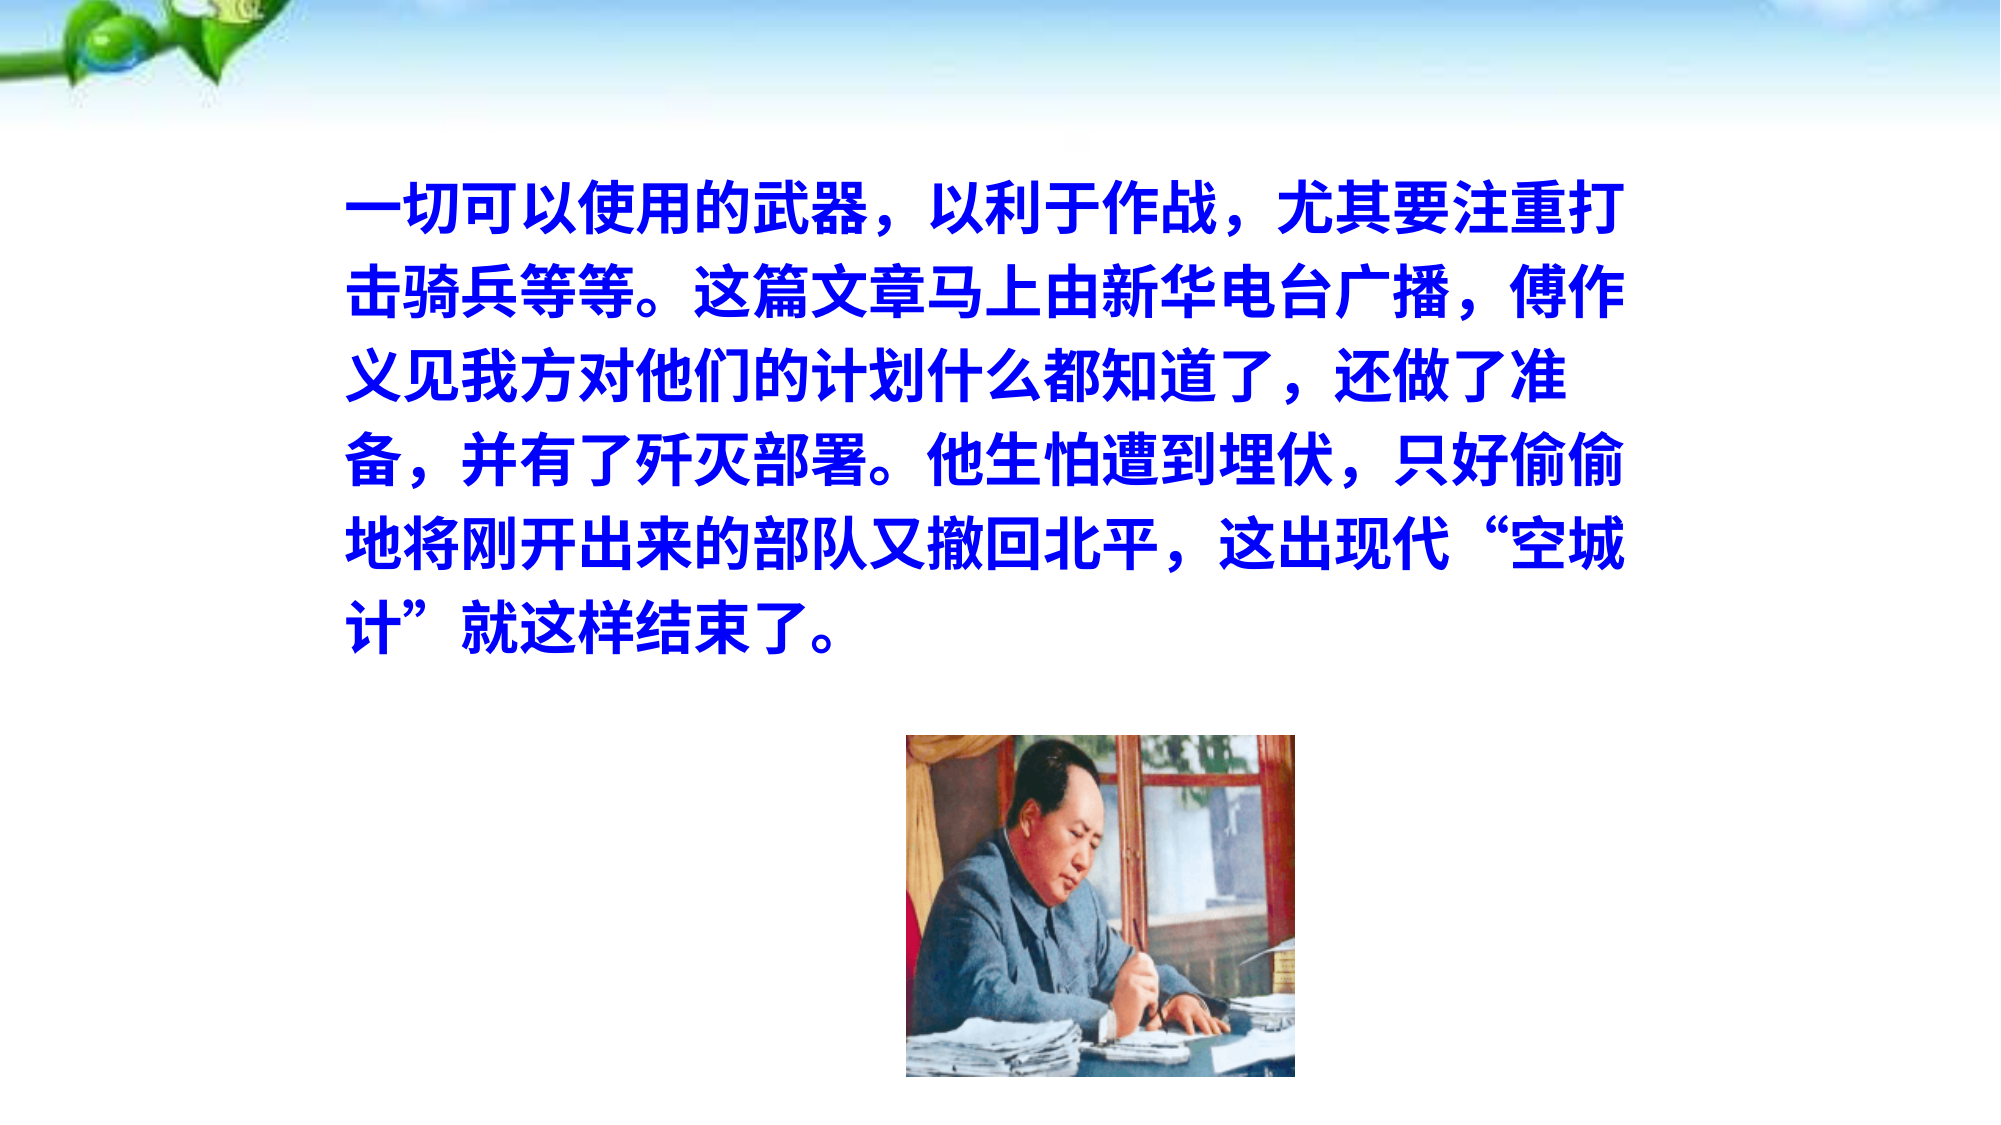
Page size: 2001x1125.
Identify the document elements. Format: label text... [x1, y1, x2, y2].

picture [0, 0, 2001, 1125]
text_box 一切可以使用的武器，以利于作战，尤其要注重打击骑兵等等。这篇文章马上由新华电台广播，傅作义见我方对他们的计划什么都知道了，还做了准备，并有了歼灭部署。他生怕遭到埋伏，只好偷偷地将刚开出来的部队又撤回北平，这出现代“空城计”就这样结束了。 [333, 151, 1675, 667]
